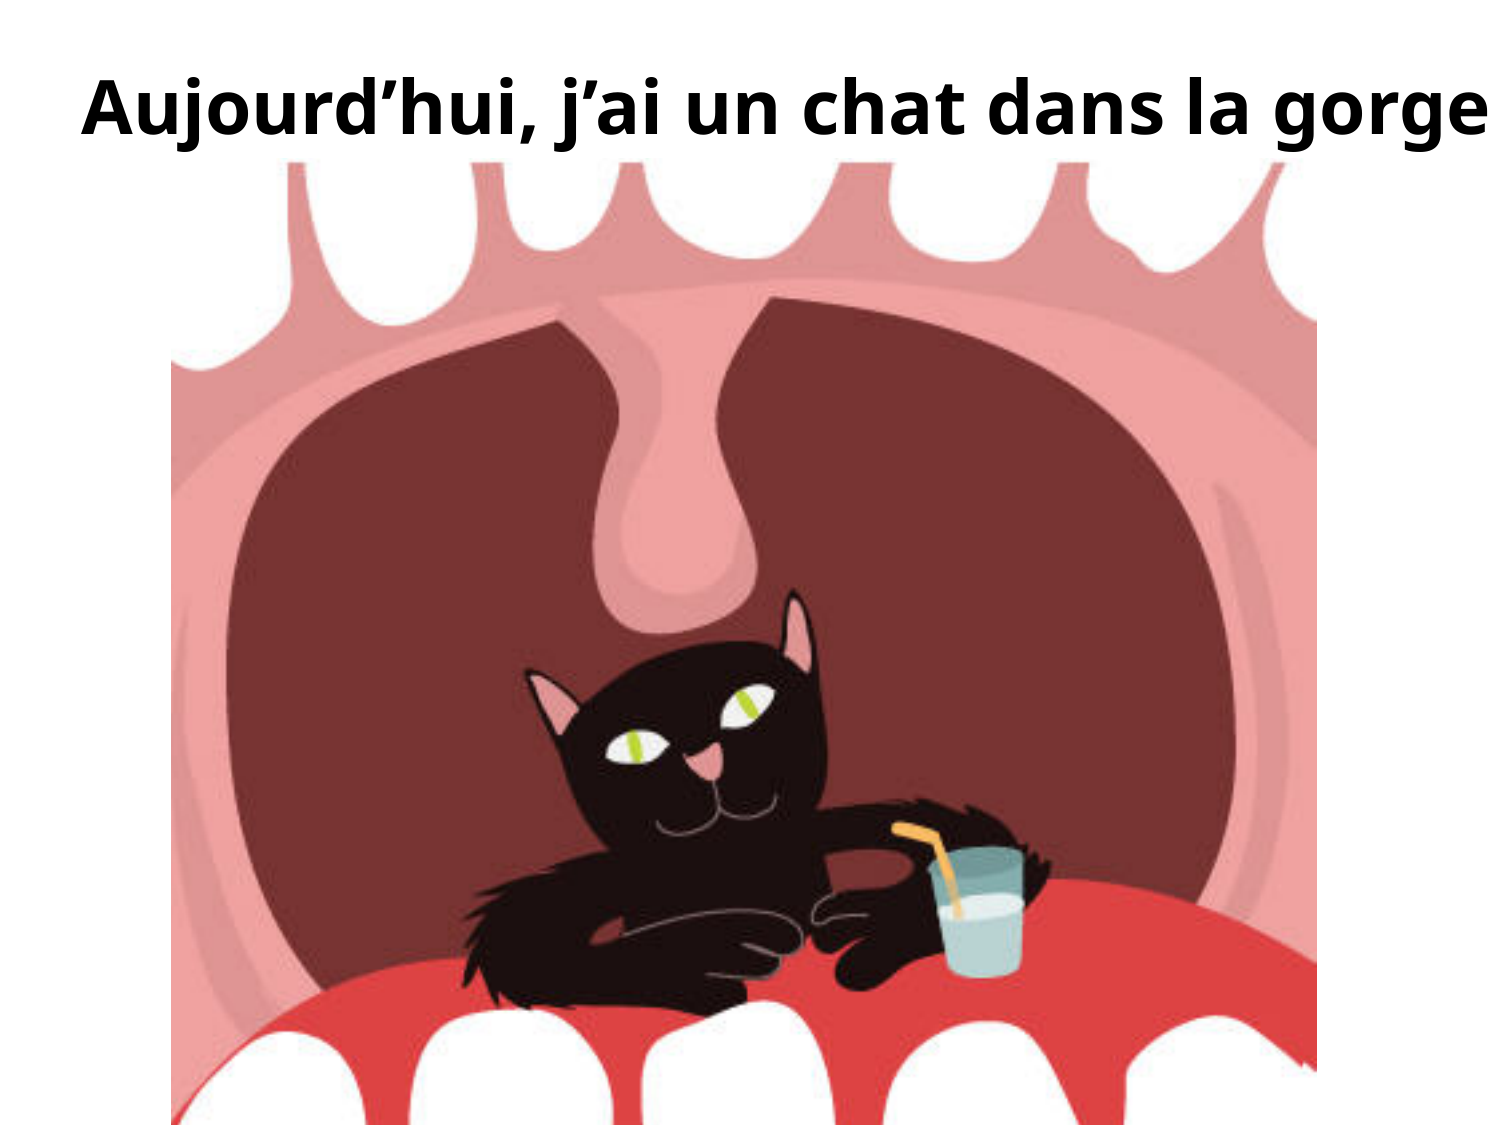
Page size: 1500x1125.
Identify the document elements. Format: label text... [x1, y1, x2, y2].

picture [170, 158, 1318, 1125]
text_box Aujourd’hui, j’ai un chat dans la gorge [66, 52, 1500, 158]
